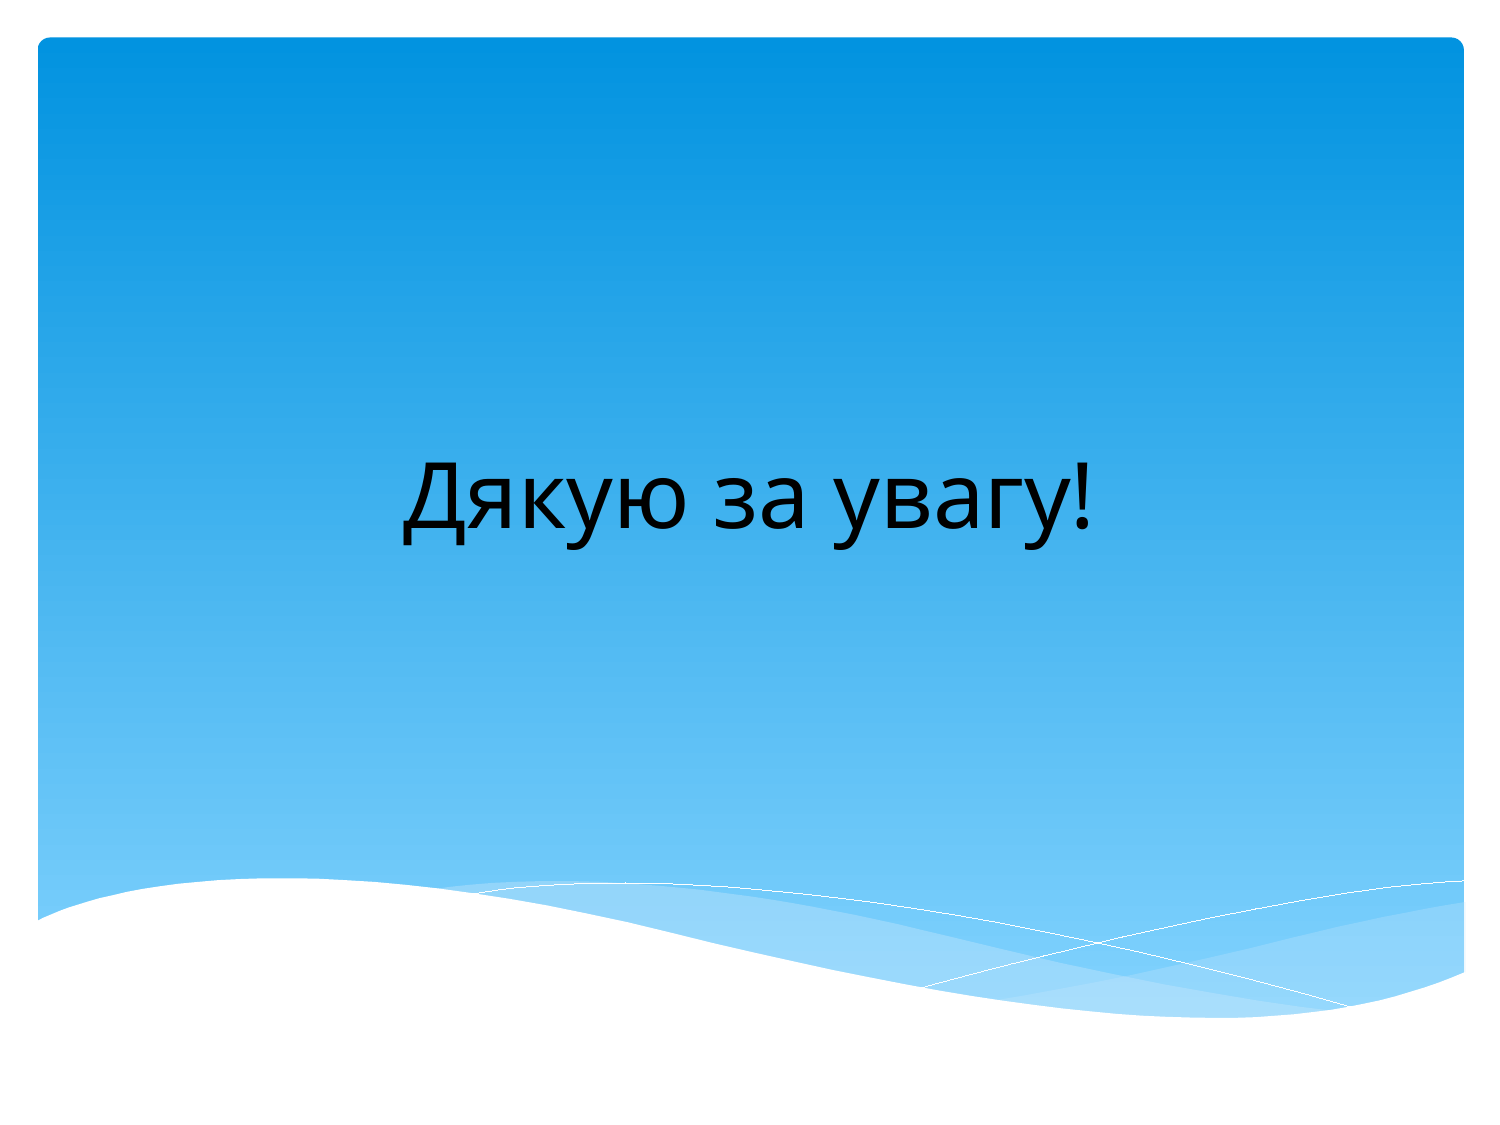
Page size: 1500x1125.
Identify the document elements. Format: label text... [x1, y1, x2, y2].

title Дякую за увагу! [112, 262, 1388, 555]
